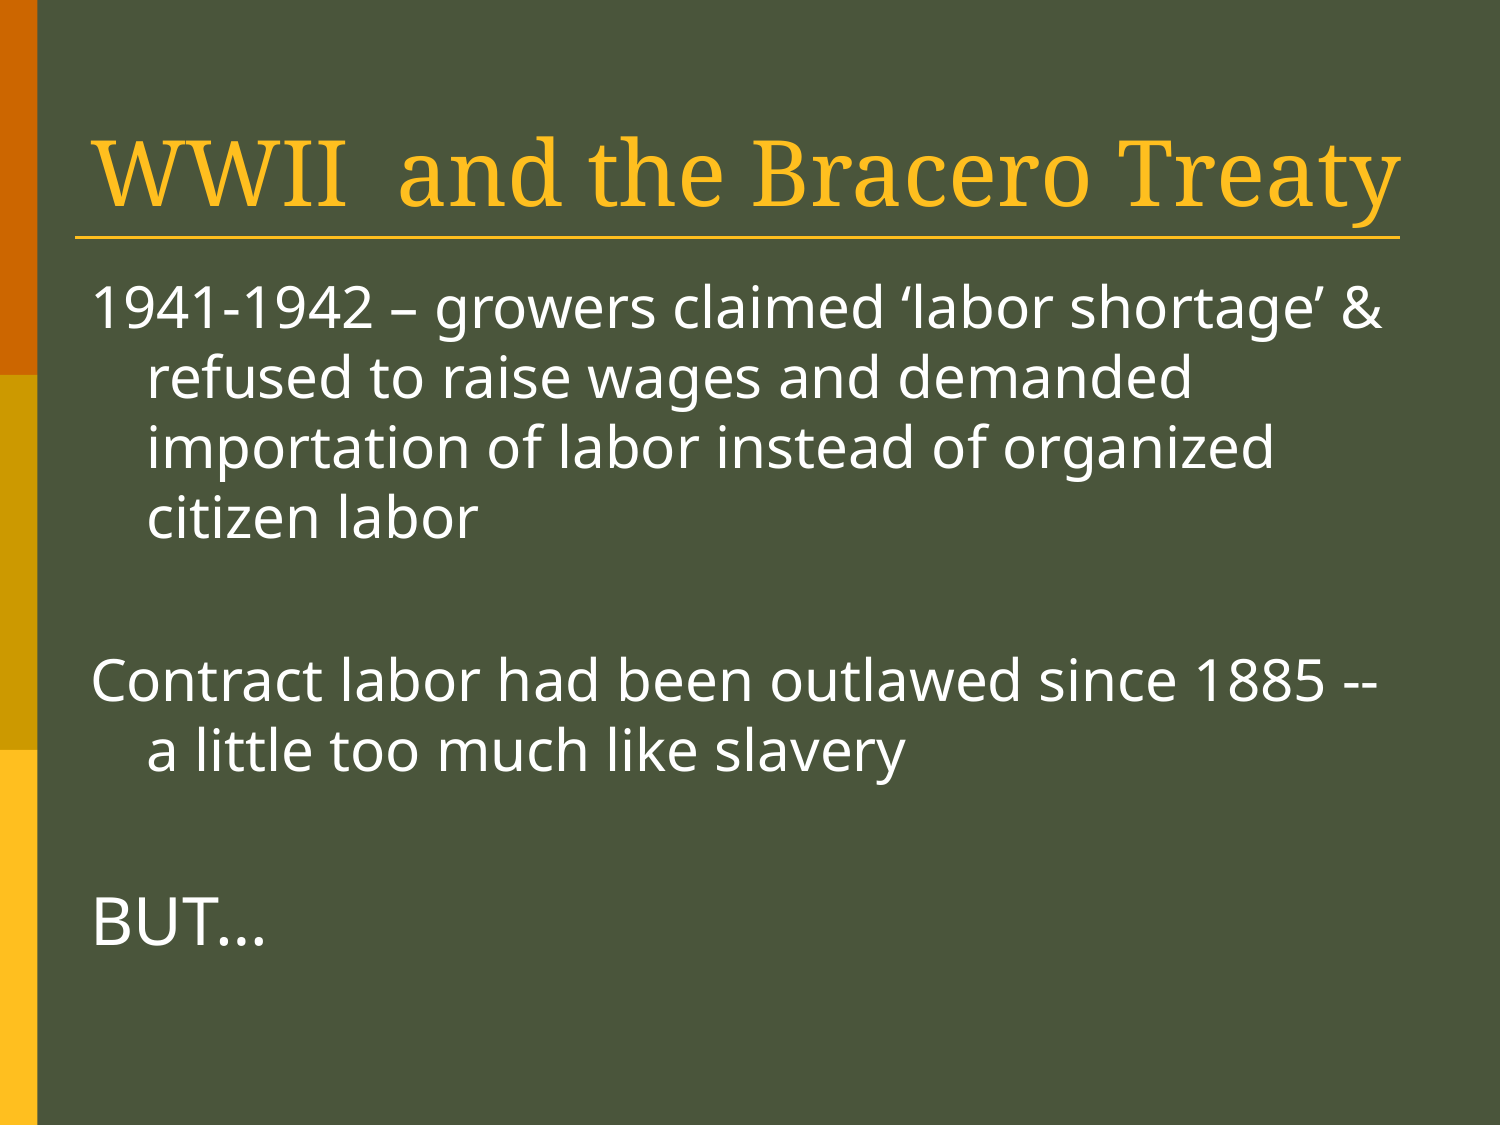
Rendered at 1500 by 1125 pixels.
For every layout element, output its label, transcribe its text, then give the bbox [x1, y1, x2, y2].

title WWII and the Bracero Treaty [75, 45, 1425, 233]
list 1941-1942 – growers claimed ‘labor shortage’ & refused to raise wages and demanded importation of labor instead of organized citizen labor Contract labor had been outlawed since 1885 -- a little too much like slavery BUT… [75, 262, 1425, 1006]
